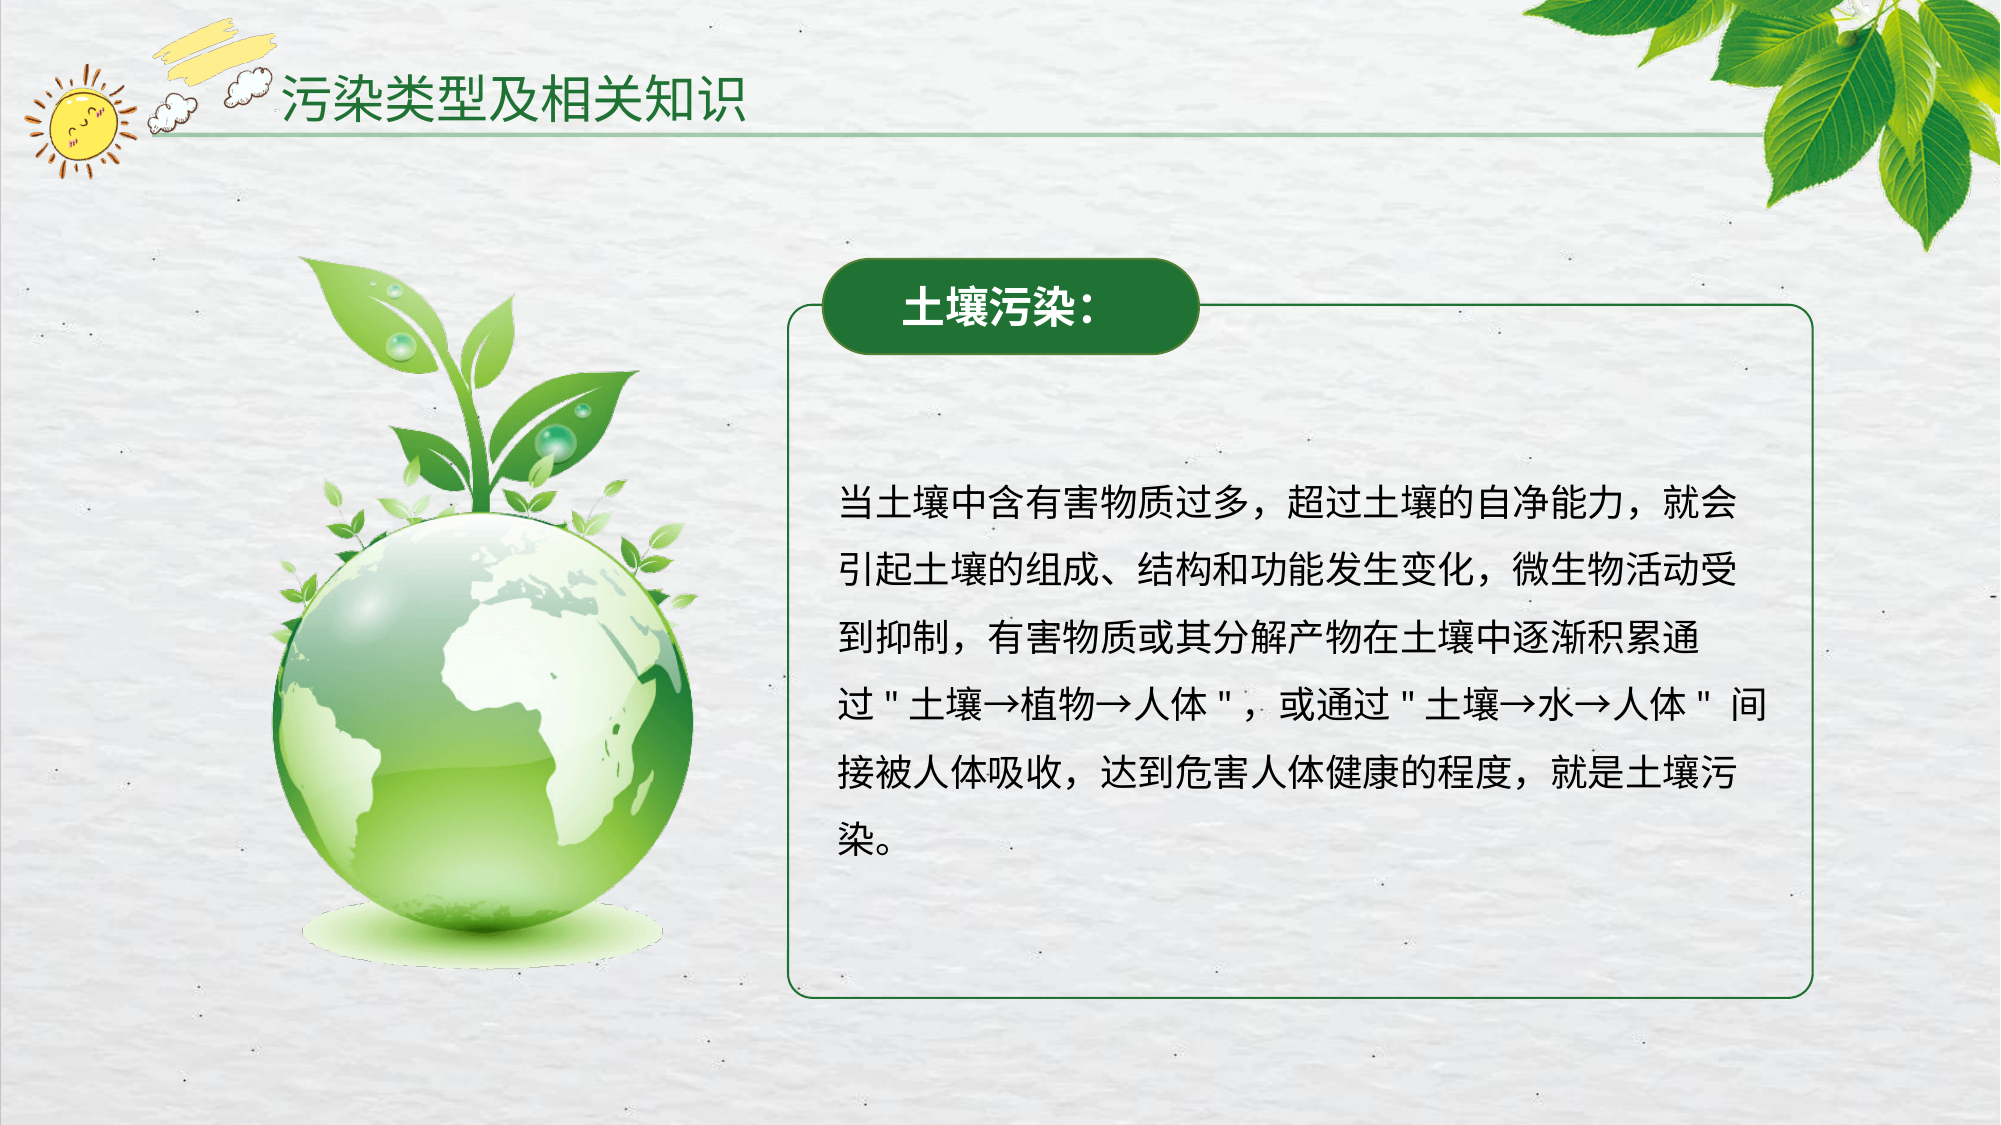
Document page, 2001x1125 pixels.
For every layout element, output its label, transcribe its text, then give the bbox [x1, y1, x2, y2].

picture [11, 0, 301, 201]
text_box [800, 258, 1813, 998]
picture [1496, 0, 2000, 296]
picture [165, 208, 800, 1046]
text_box 污染类型及相关知识 [290, 58, 837, 134]
